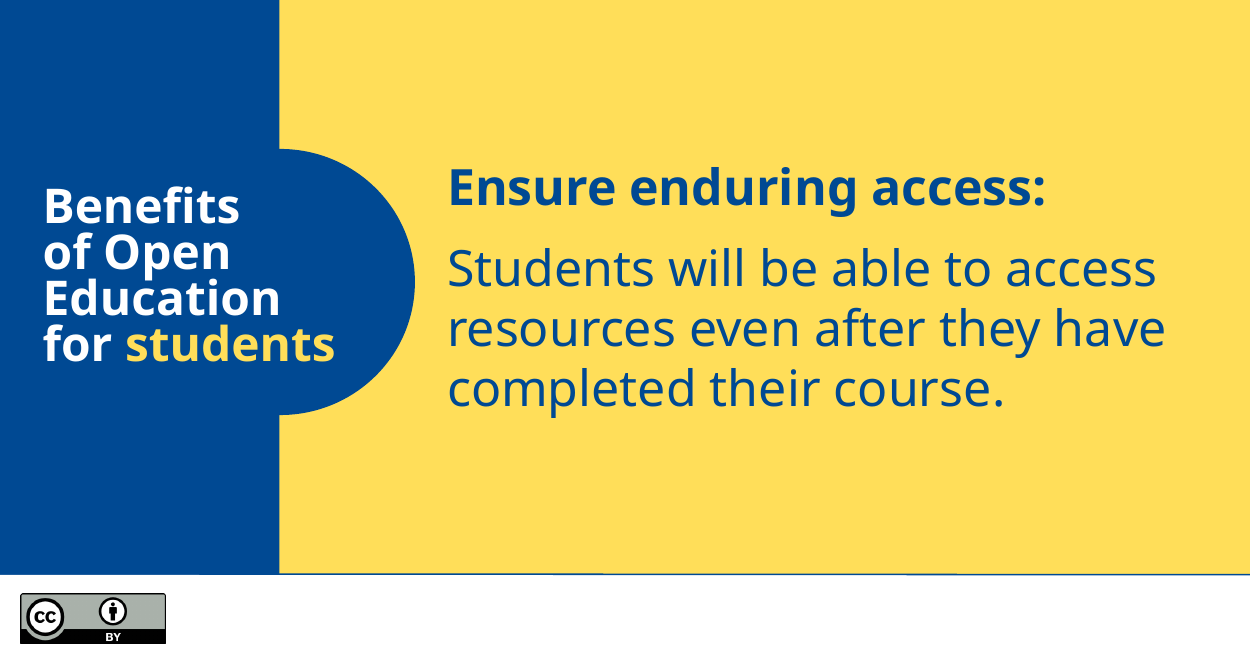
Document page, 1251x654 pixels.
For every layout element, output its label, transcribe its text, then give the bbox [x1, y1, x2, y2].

text_box [0, 0, 280, 573]
text_box Ensure enduring access: Students will be able to access resources even after they have completed their course. [432, 140, 1250, 432]
text_box [196, 386, 365, 416]
text_box [368, 181, 415, 383]
text_box [206, 148, 355, 171]
picture [20, 592, 166, 645]
text_box Benefits of Open Education for students [27, 171, 368, 386]
text_box [0, 582, 1250, 654]
